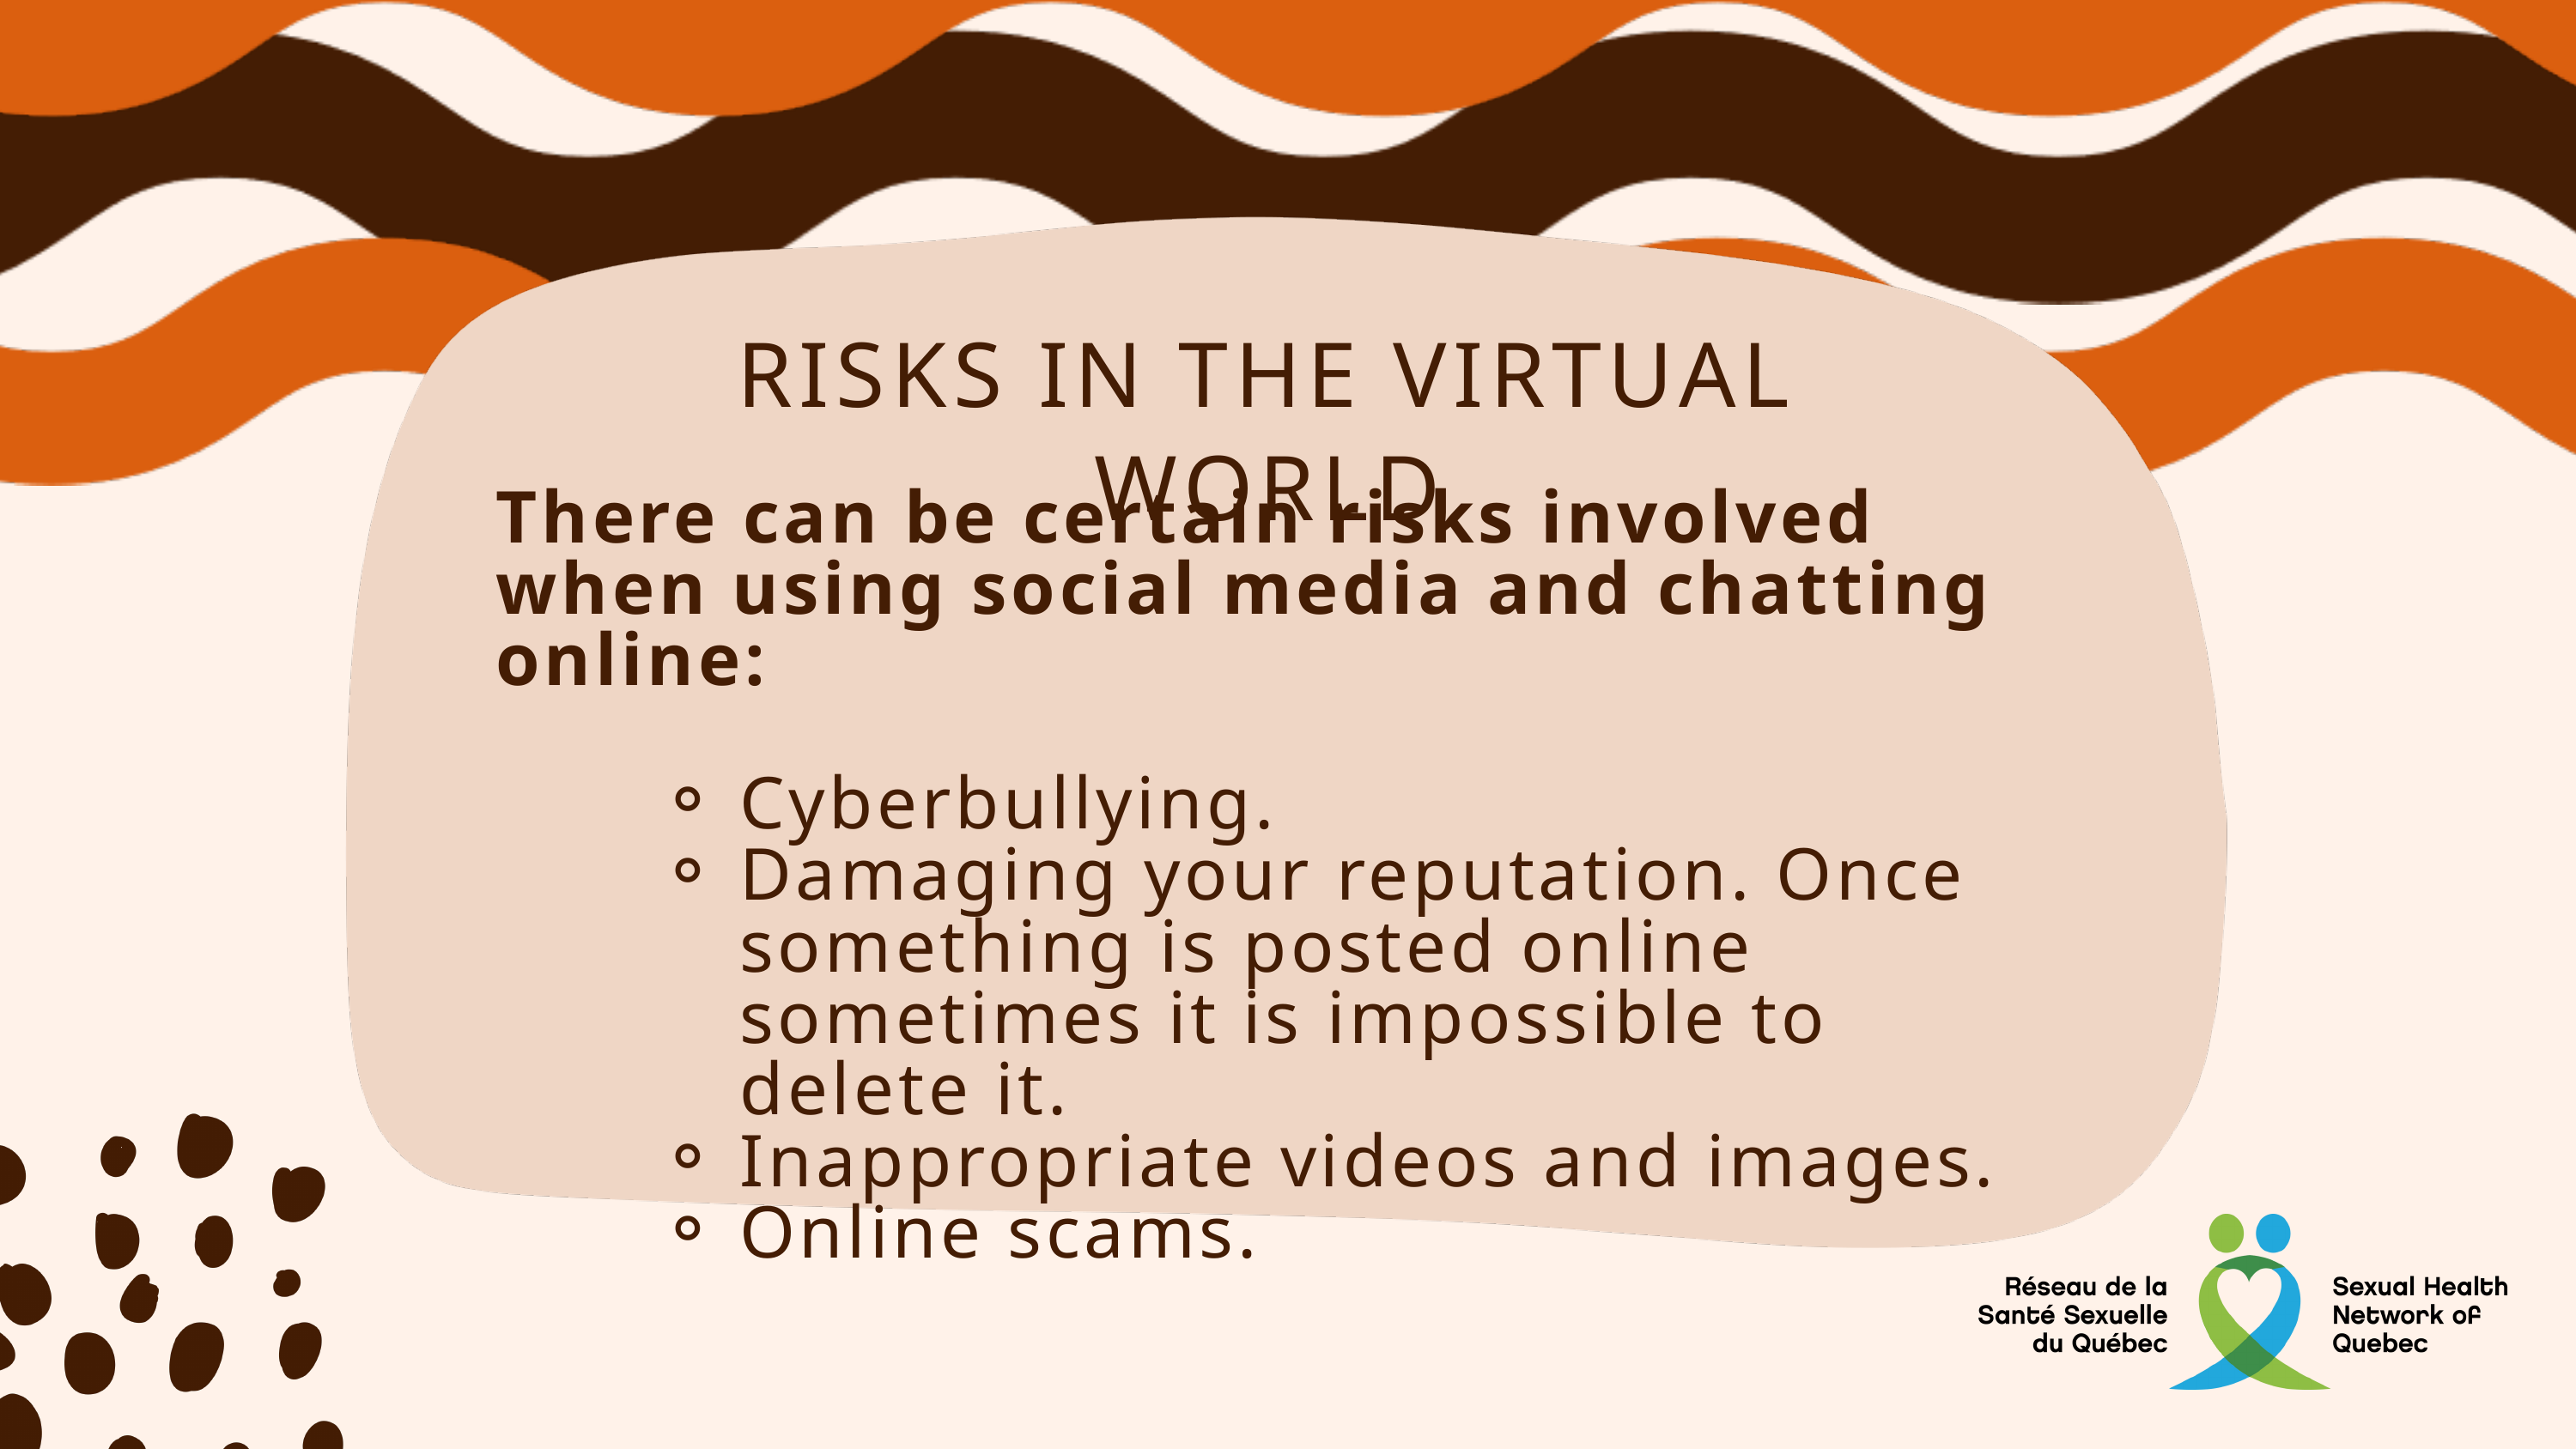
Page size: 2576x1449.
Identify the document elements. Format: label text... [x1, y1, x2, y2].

text_box [0, 0, 2576, 486]
text_box [0, 1113, 345, 1449]
text_box [344, 215, 2232, 1248]
text_box RISKS IN THE VIRTUAL WORLD [593, 312, 1941, 539]
text_box There can be certain risks involved when using social media and chatting online: Cyberbullying. Damaging your reputation. Once something is posted online sometimes it is impossible to delete it. Inappropriate videos and images. Online scams. [495, 414, 2080, 1353]
text_box [1978, 1214, 2517, 1391]
